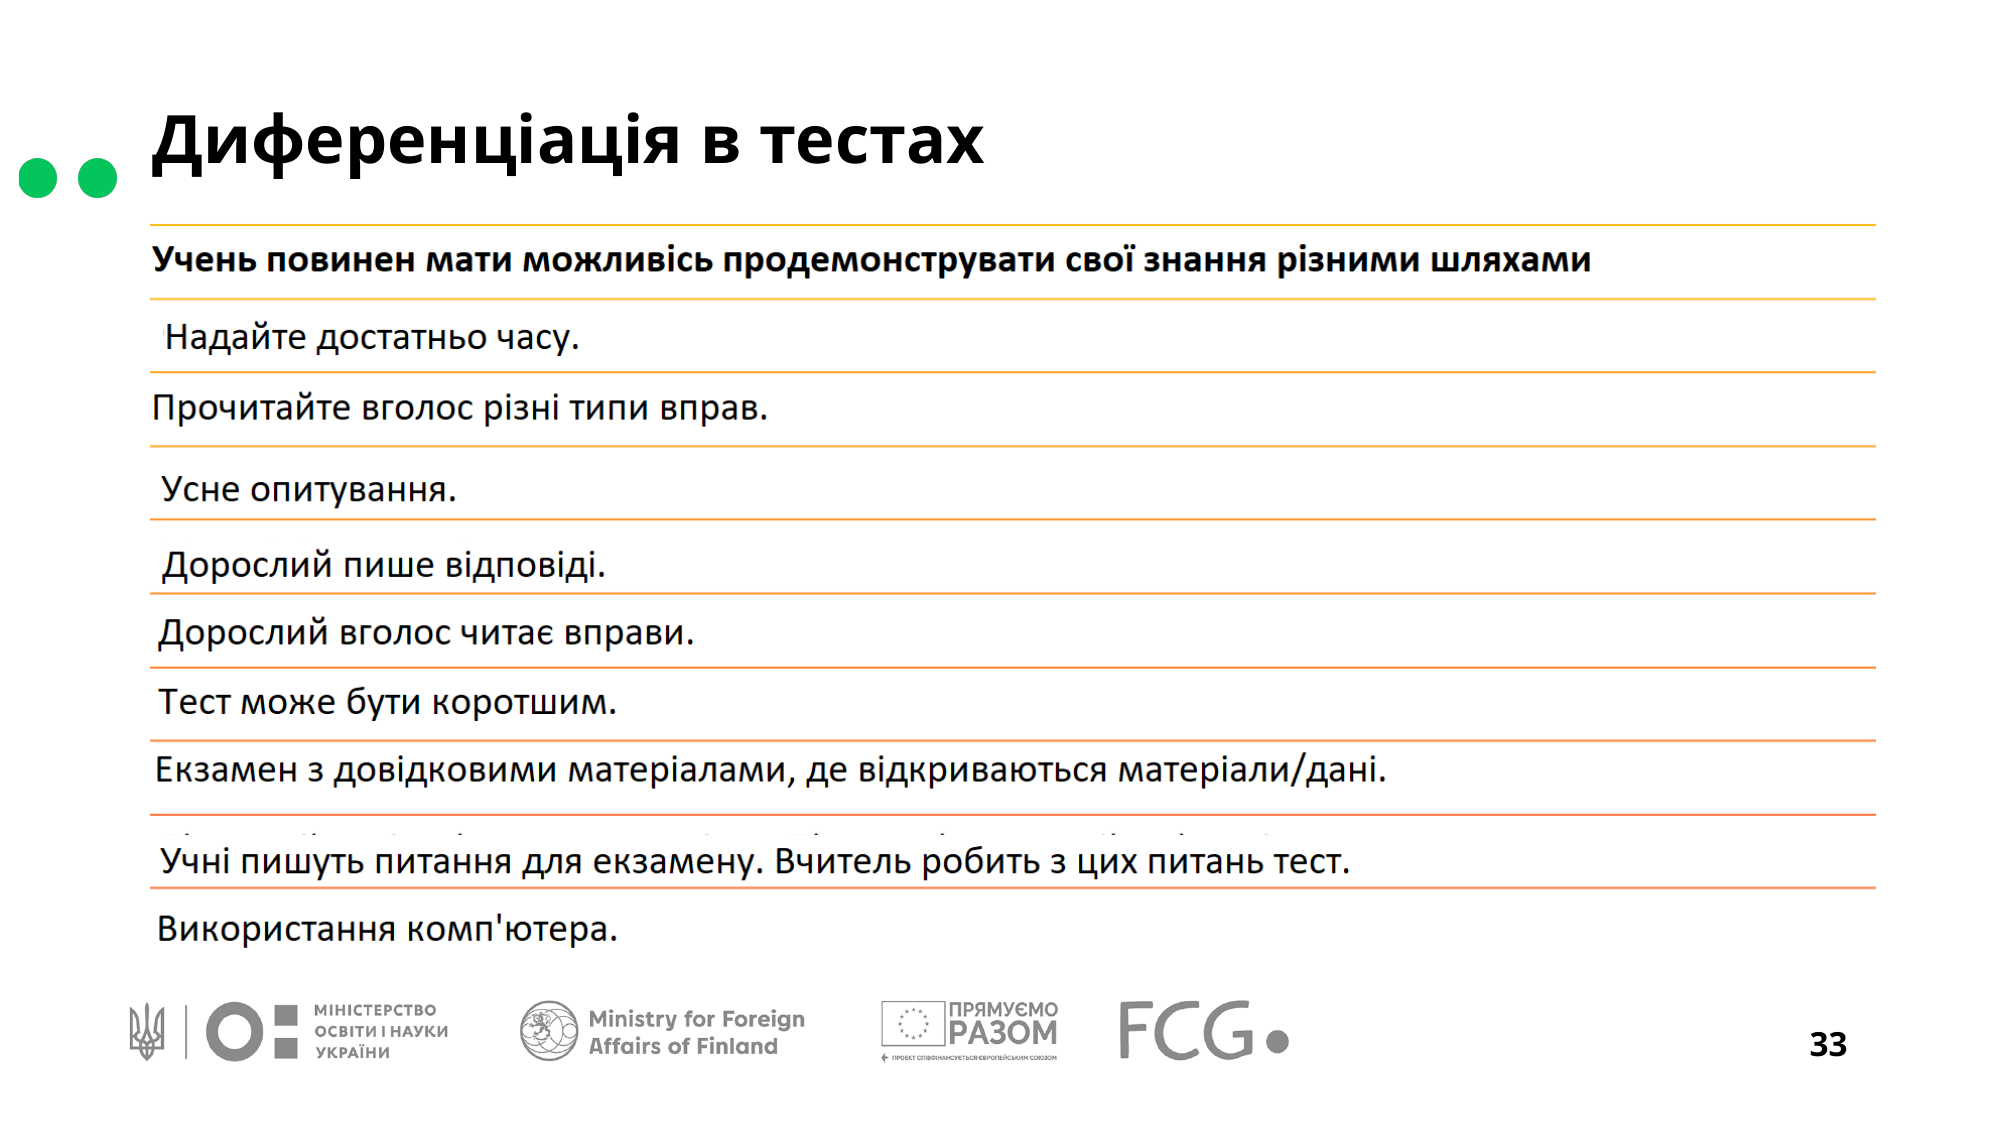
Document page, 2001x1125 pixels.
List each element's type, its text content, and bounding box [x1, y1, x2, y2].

slide_number 33 [1736, 1015, 1863, 1076]
title Диференціація в тестах [137, 59, 1863, 194]
picture [42, 940, 1374, 1125]
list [136, 219, 1877, 963]
picture [18, 158, 117, 198]
